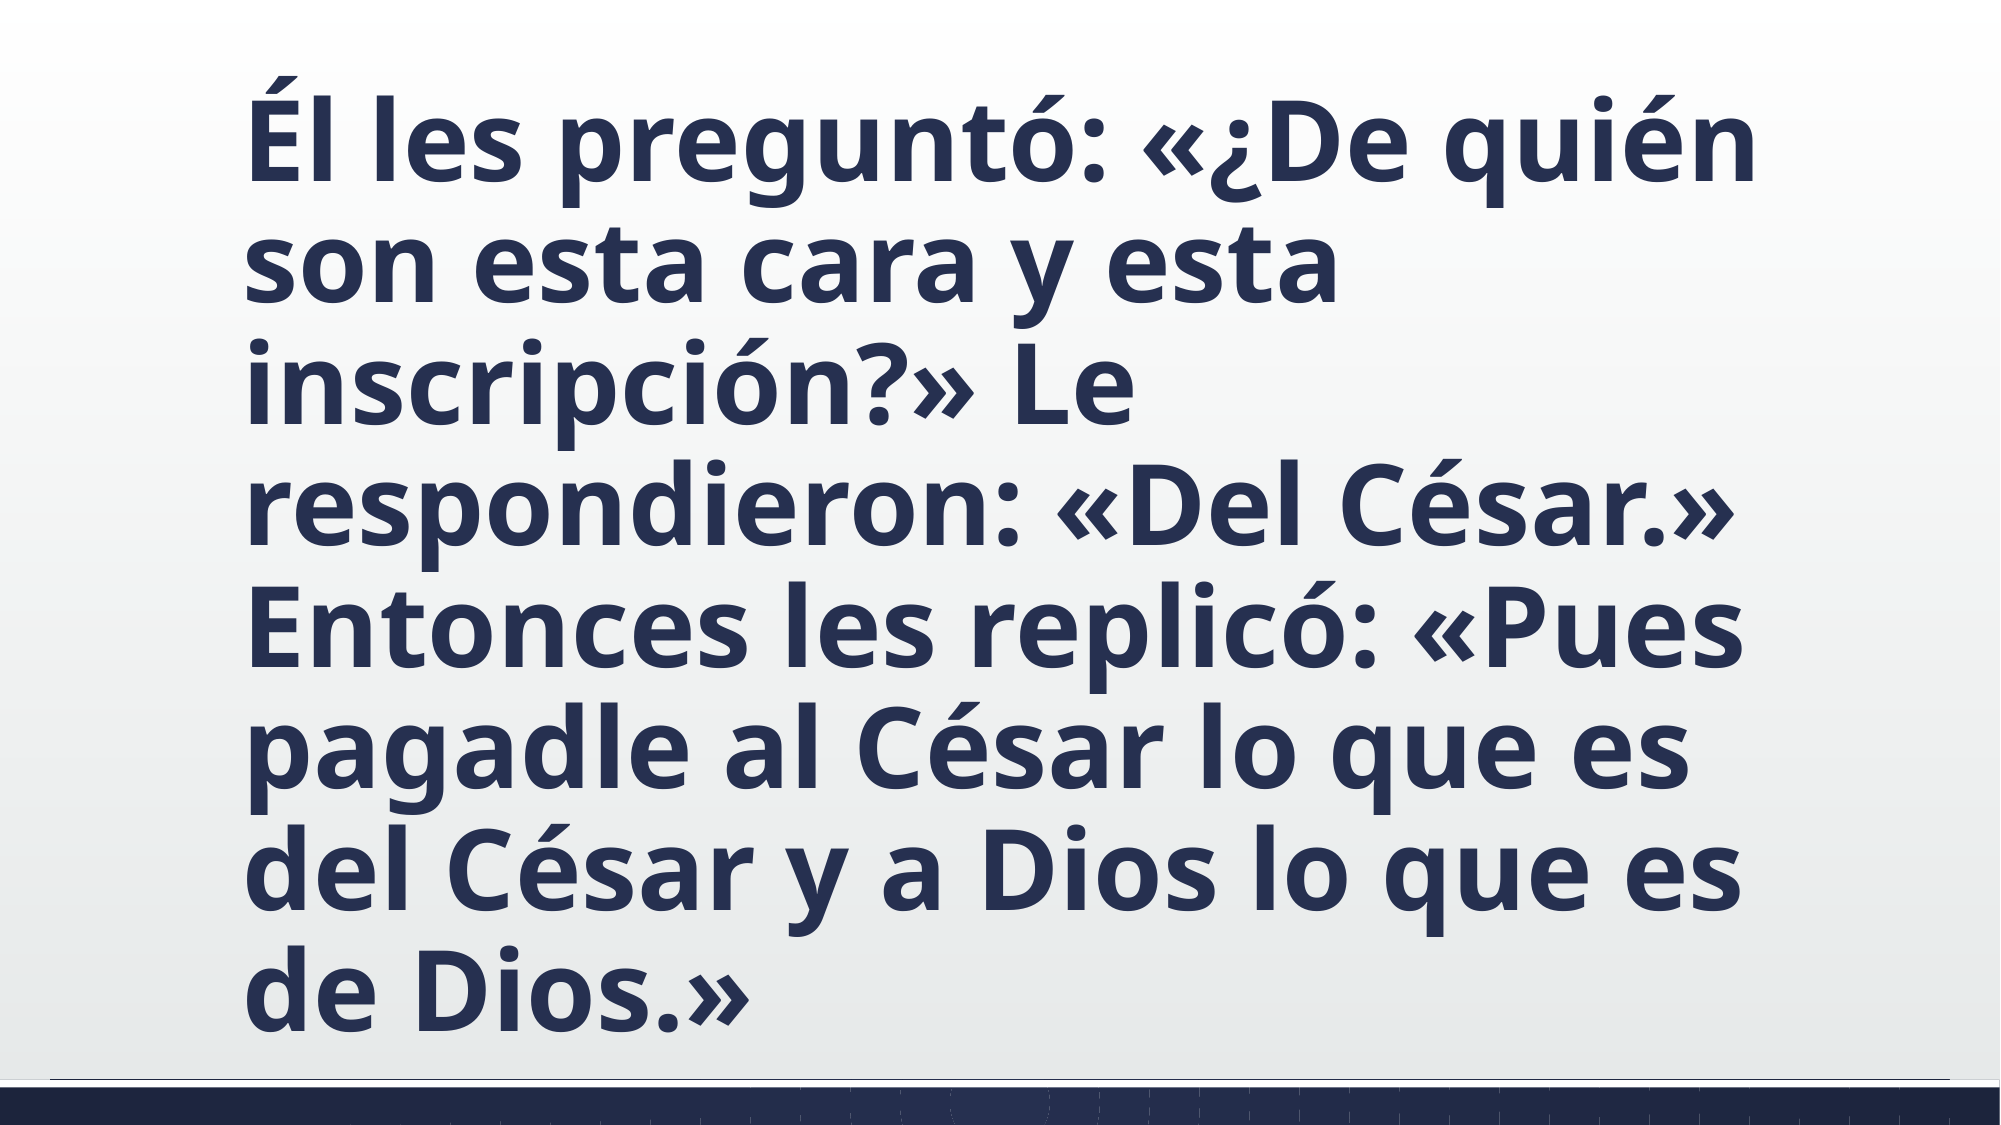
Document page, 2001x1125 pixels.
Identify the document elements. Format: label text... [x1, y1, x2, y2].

list Él les preguntó: «¿De quién son esta cara y esta inscripción?» Le respondieron: «Del César.» Entonces les replicó: «Pues pagadle al César lo que es del César y a Dios lo que es de Dios.» [219, 76, 1780, 990]
